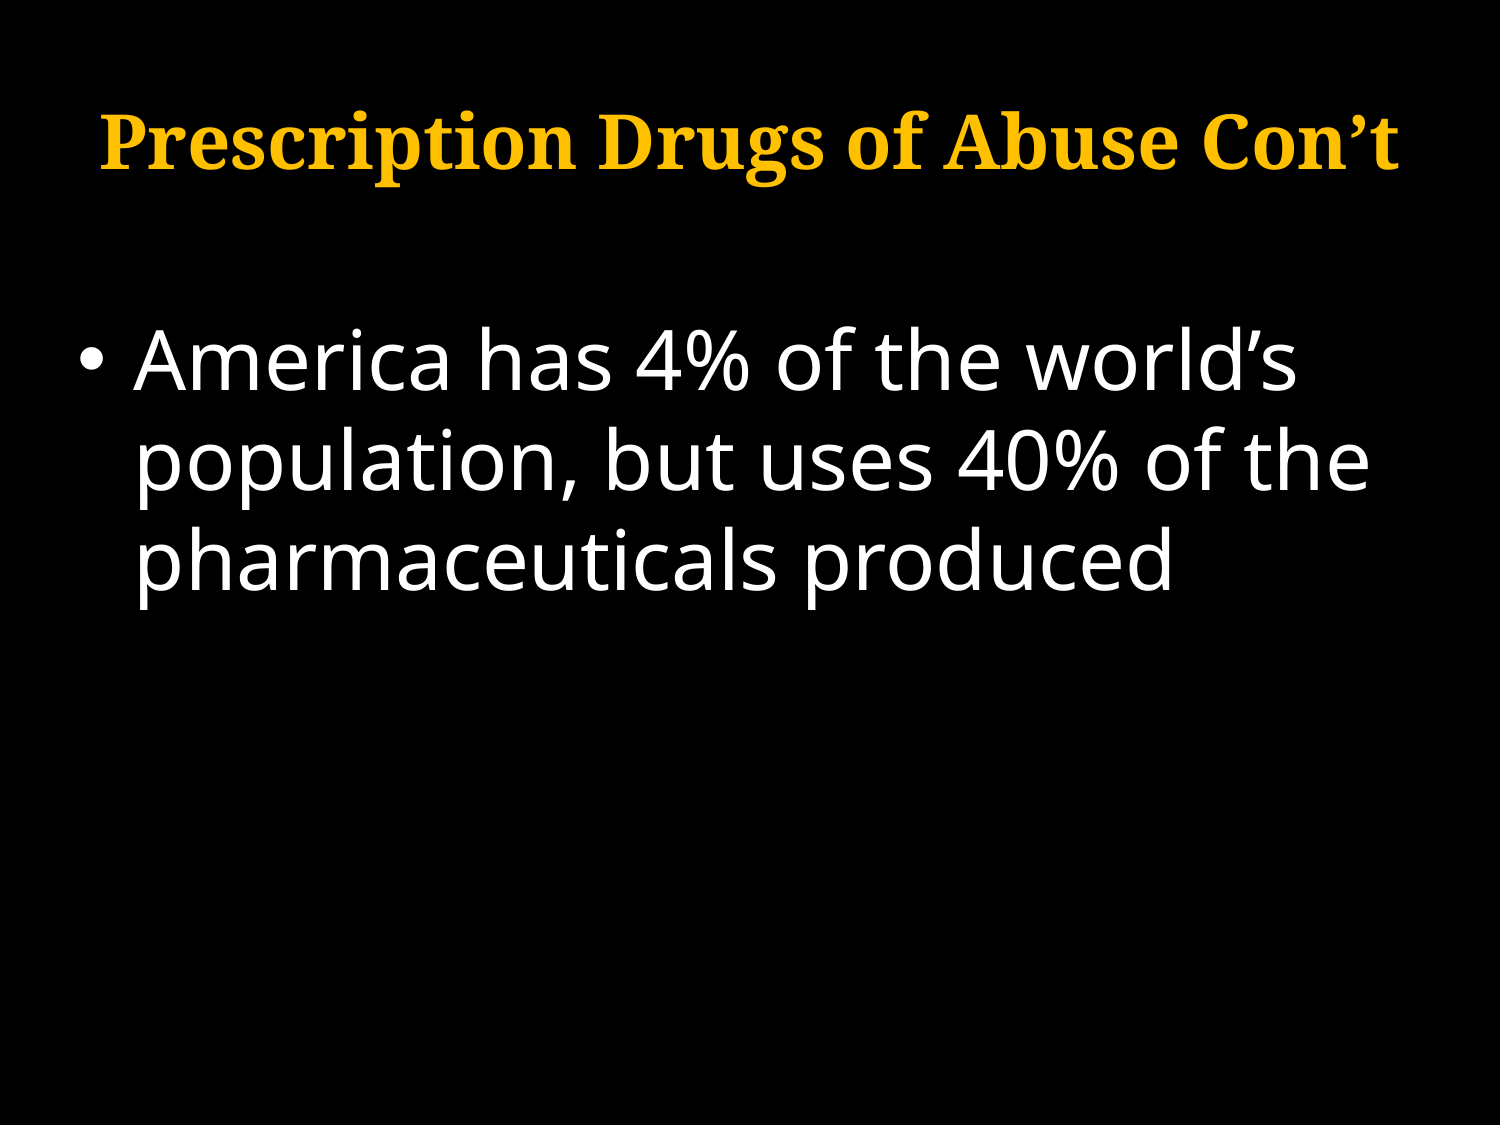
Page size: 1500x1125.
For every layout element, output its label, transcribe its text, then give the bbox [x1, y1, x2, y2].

title Prescription Drugs of Abuse Con’t [75, 45, 1425, 233]
list America has 4% of the world’s population, but uses 40% of the pharmaceuticals produced [62, 299, 1438, 791]
